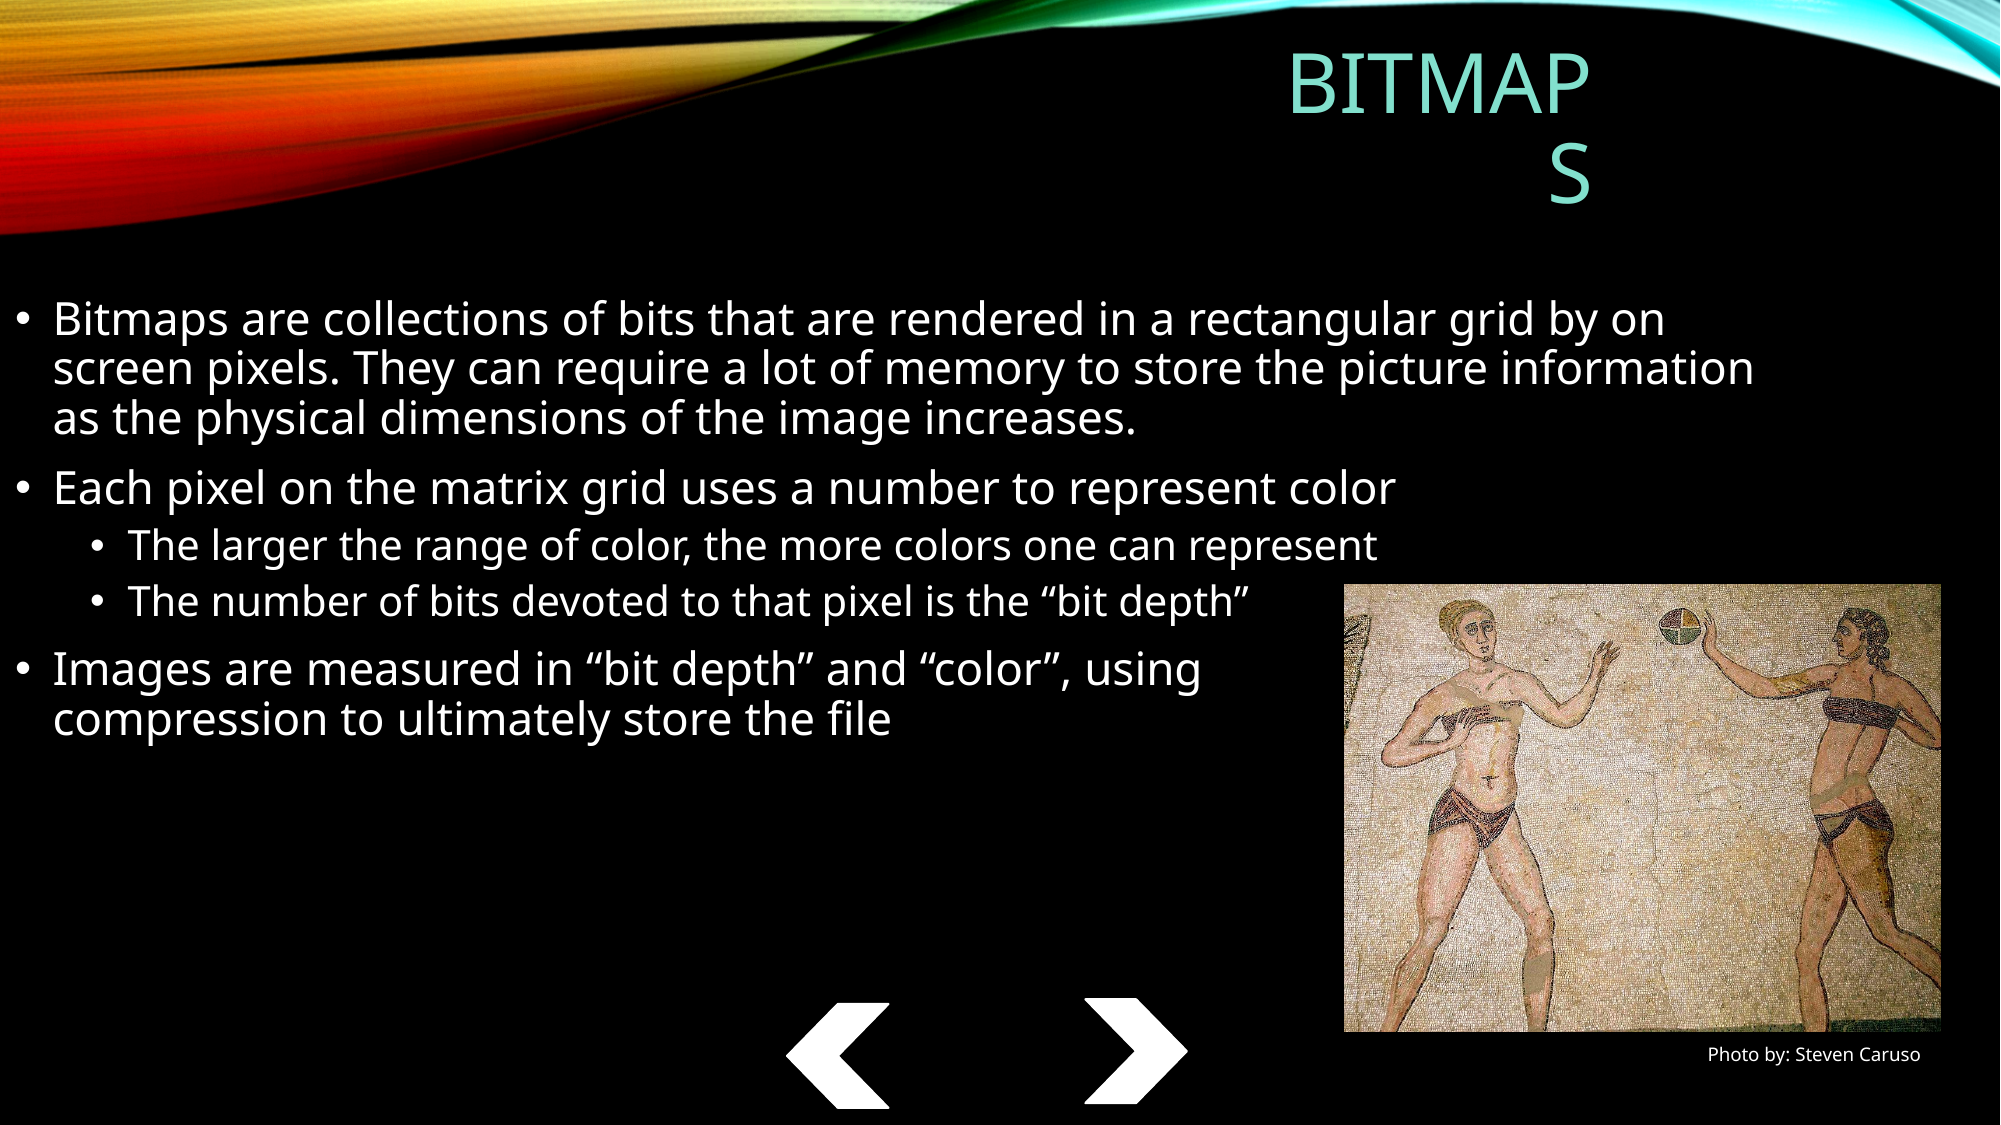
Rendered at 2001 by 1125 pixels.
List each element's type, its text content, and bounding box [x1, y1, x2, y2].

text_box [786, 1002, 890, 1109]
text_box [1084, 998, 1188, 1105]
title Bitmaps [1234, 25, 1609, 238]
list Bitmaps are collections of bits that are rendered in a rectangular grid by on screen pixels. They can require a lot of memory to store the picture information as the physical dimensions of the image increases. Each pixel on the matrix grid uses a number to represent color The larger the range of color, the more colors one can represent The number of bits devoted to that pixel is the “bit depth” Images are measured in “bit depth” and “color”, using compression to ultimately store the file [0, 288, 1775, 949]
picture [1344, 584, 1941, 1032]
picture [0, 0, 2000, 237]
text_box Photo by: Steven Caruso [1692, 1035, 1936, 1073]
